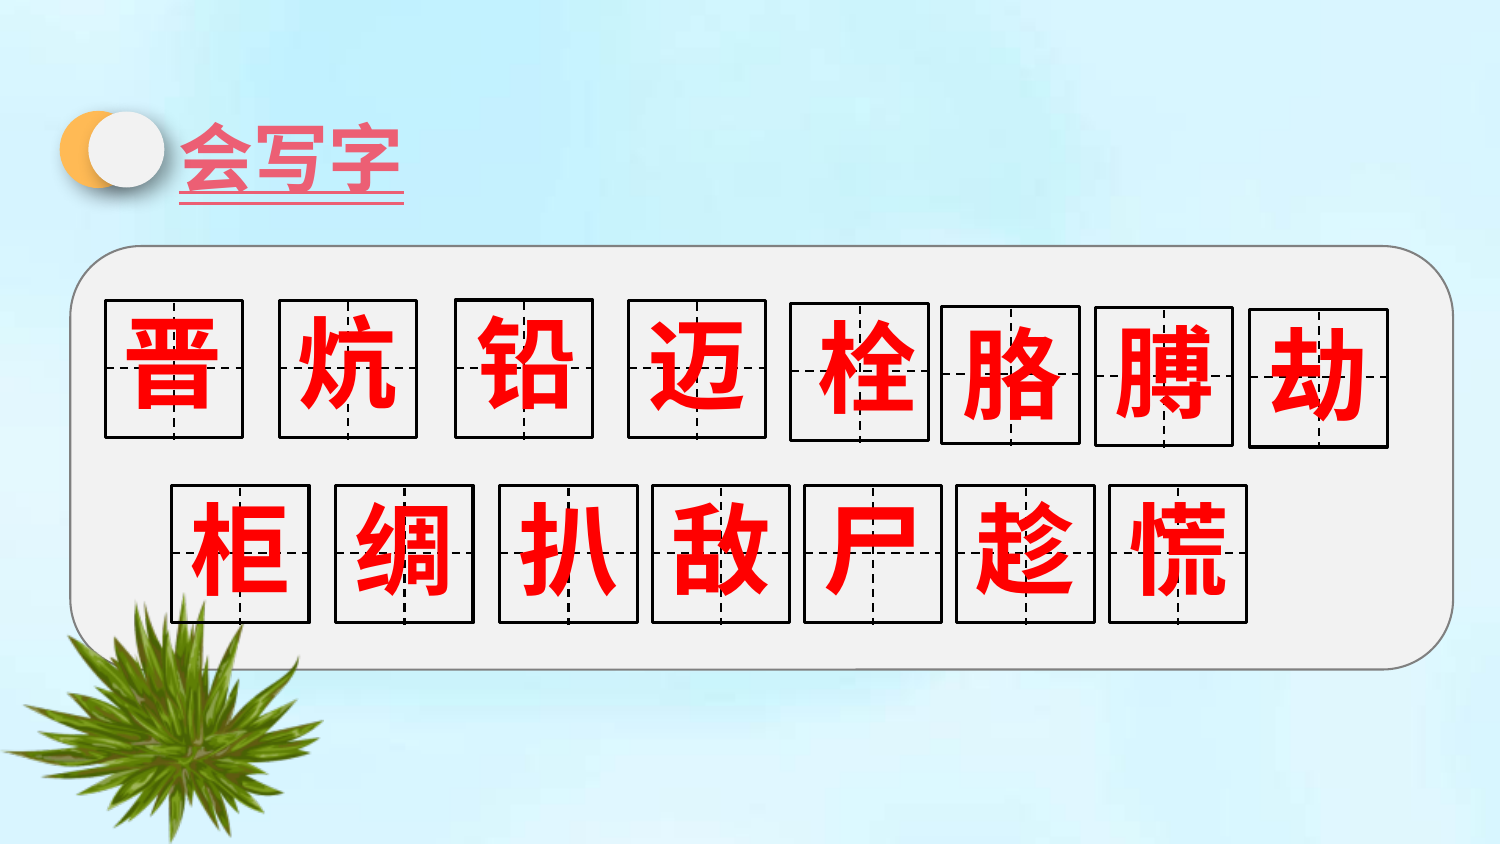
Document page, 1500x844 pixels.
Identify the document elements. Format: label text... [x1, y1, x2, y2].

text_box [1095, 307, 1233, 448]
text_box 迈 [632, 295, 766, 300]
text_box 铅 [461, 292, 595, 428]
text_box 炕 [282, 293, 416, 300]
text_box [87, 110, 166, 189]
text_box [105, 300, 243, 441]
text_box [804, 485, 942, 625]
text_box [279, 300, 417, 440]
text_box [171, 485, 309, 625]
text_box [455, 299, 593, 440]
text_box 慌 [1113, 480, 1247, 485]
text_box [59, 110, 110, 188]
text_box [1249, 309, 1388, 450]
text_box 晋 [108, 293, 242, 300]
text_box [628, 300, 766, 440]
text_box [499, 485, 638, 625]
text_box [1109, 485, 1247, 625]
text_box 绸 [339, 480, 473, 485]
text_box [335, 485, 473, 625]
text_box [652, 485, 790, 625]
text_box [956, 485, 1095, 625]
picture [0, 0, 1500, 844]
text_box 会写字 [164, 104, 419, 210]
text_box 敌 [656, 480, 790, 485]
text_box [941, 306, 1080, 446]
text_box 栓 [802, 298, 936, 434]
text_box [790, 303, 929, 443]
text_box 趁 [960, 480, 1094, 485]
text_box 扒 [503, 480, 637, 485]
text_box 膊 [1099, 303, 1233, 307]
text_box 柜 [175, 480, 309, 485]
text_box [69, 244, 1455, 671]
text_box 劫 [1253, 304, 1387, 309]
text_box 尸 [808, 480, 942, 485]
